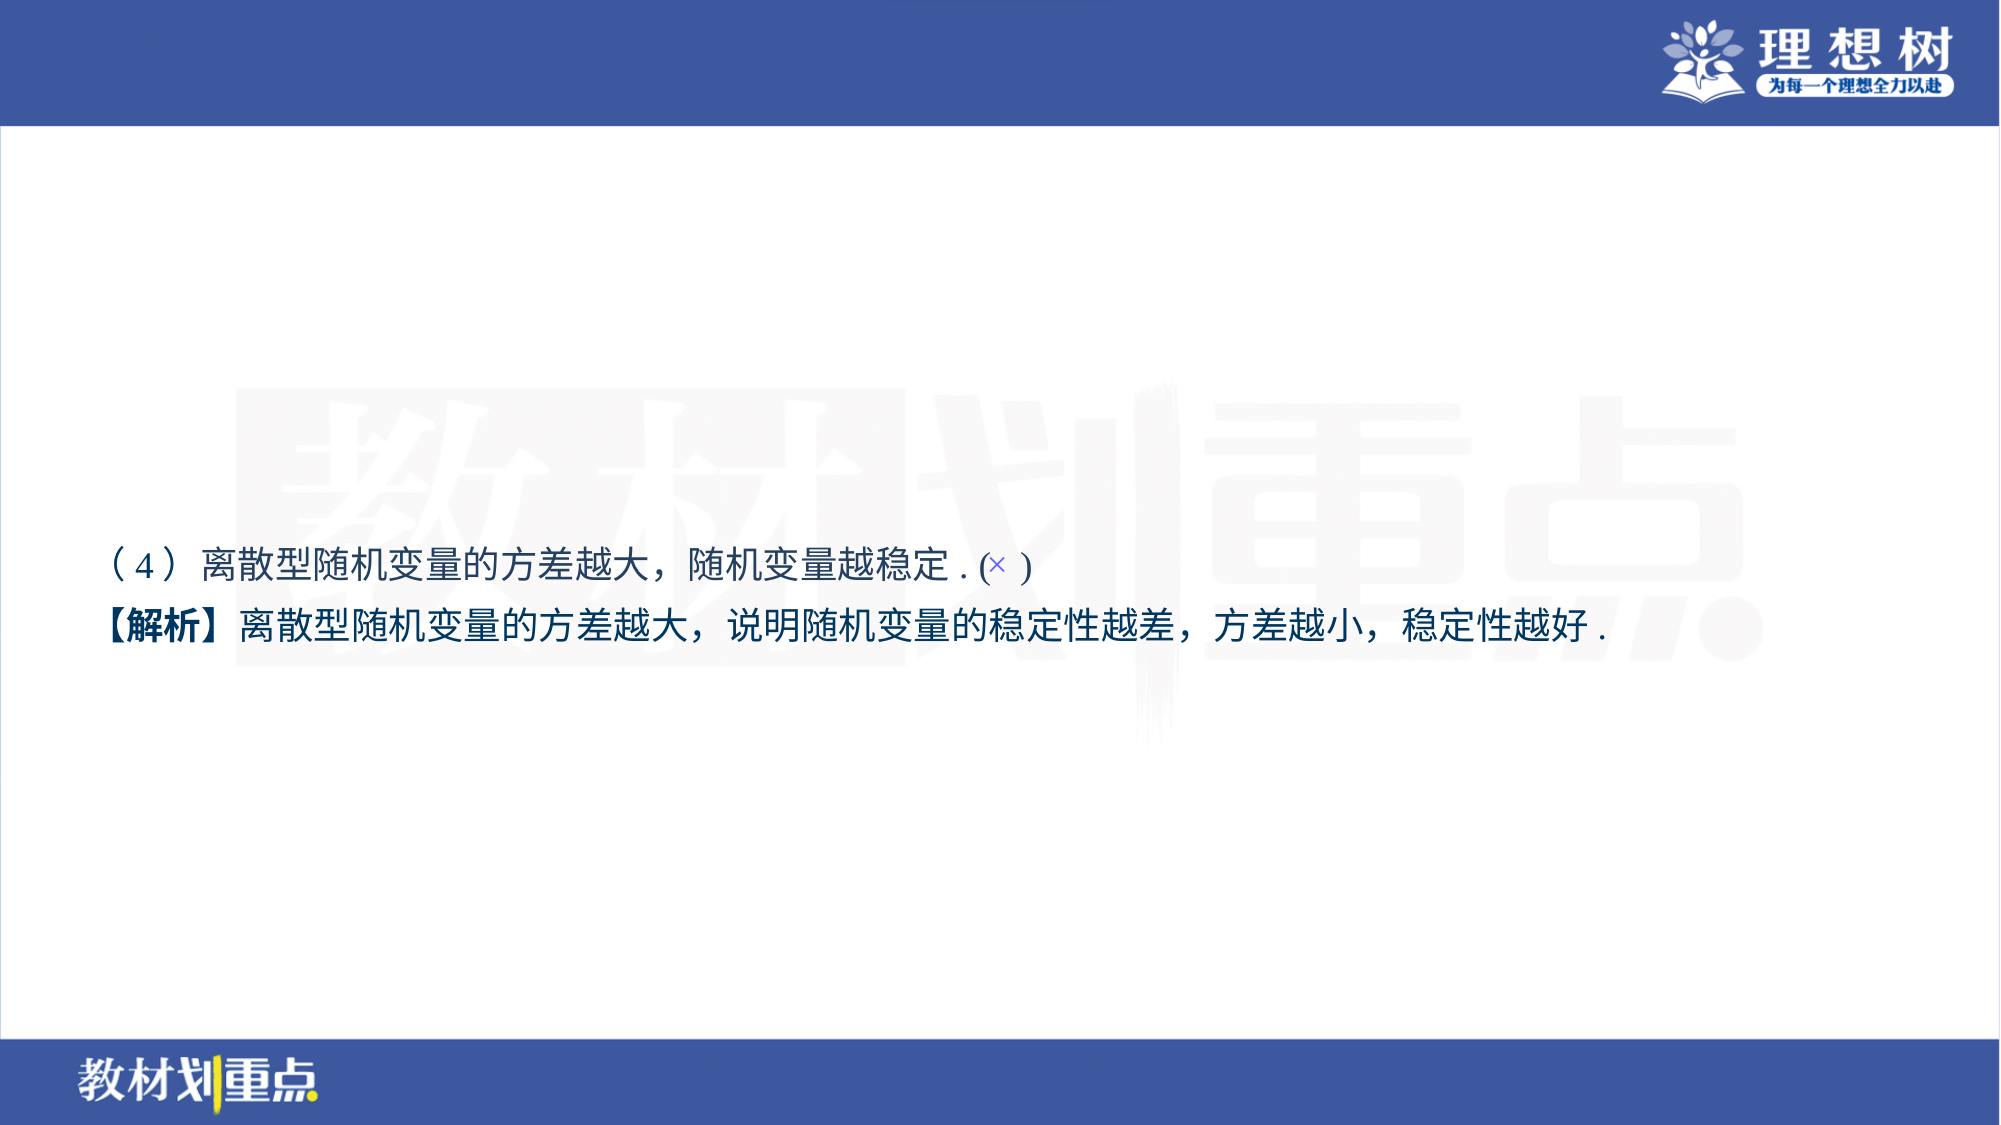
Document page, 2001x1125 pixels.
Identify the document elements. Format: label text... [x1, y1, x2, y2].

text_box 【解析】离散型随机变量的方差越大，说明随机变量的稳定性越差，方差越小，稳定性越好. [88, 580, 1911, 640]
picture [0, 0, 2000, 1125]
text_box × [969, 518, 1025, 579]
text_box （4）离散型随机变量的方差越大，随机变量越稳定. ( ) [1025, 519, 1911, 579]
text_box （4）离散型随机变量的方差越大，随机变量越稳定. ( ) [88, 519, 969, 579]
